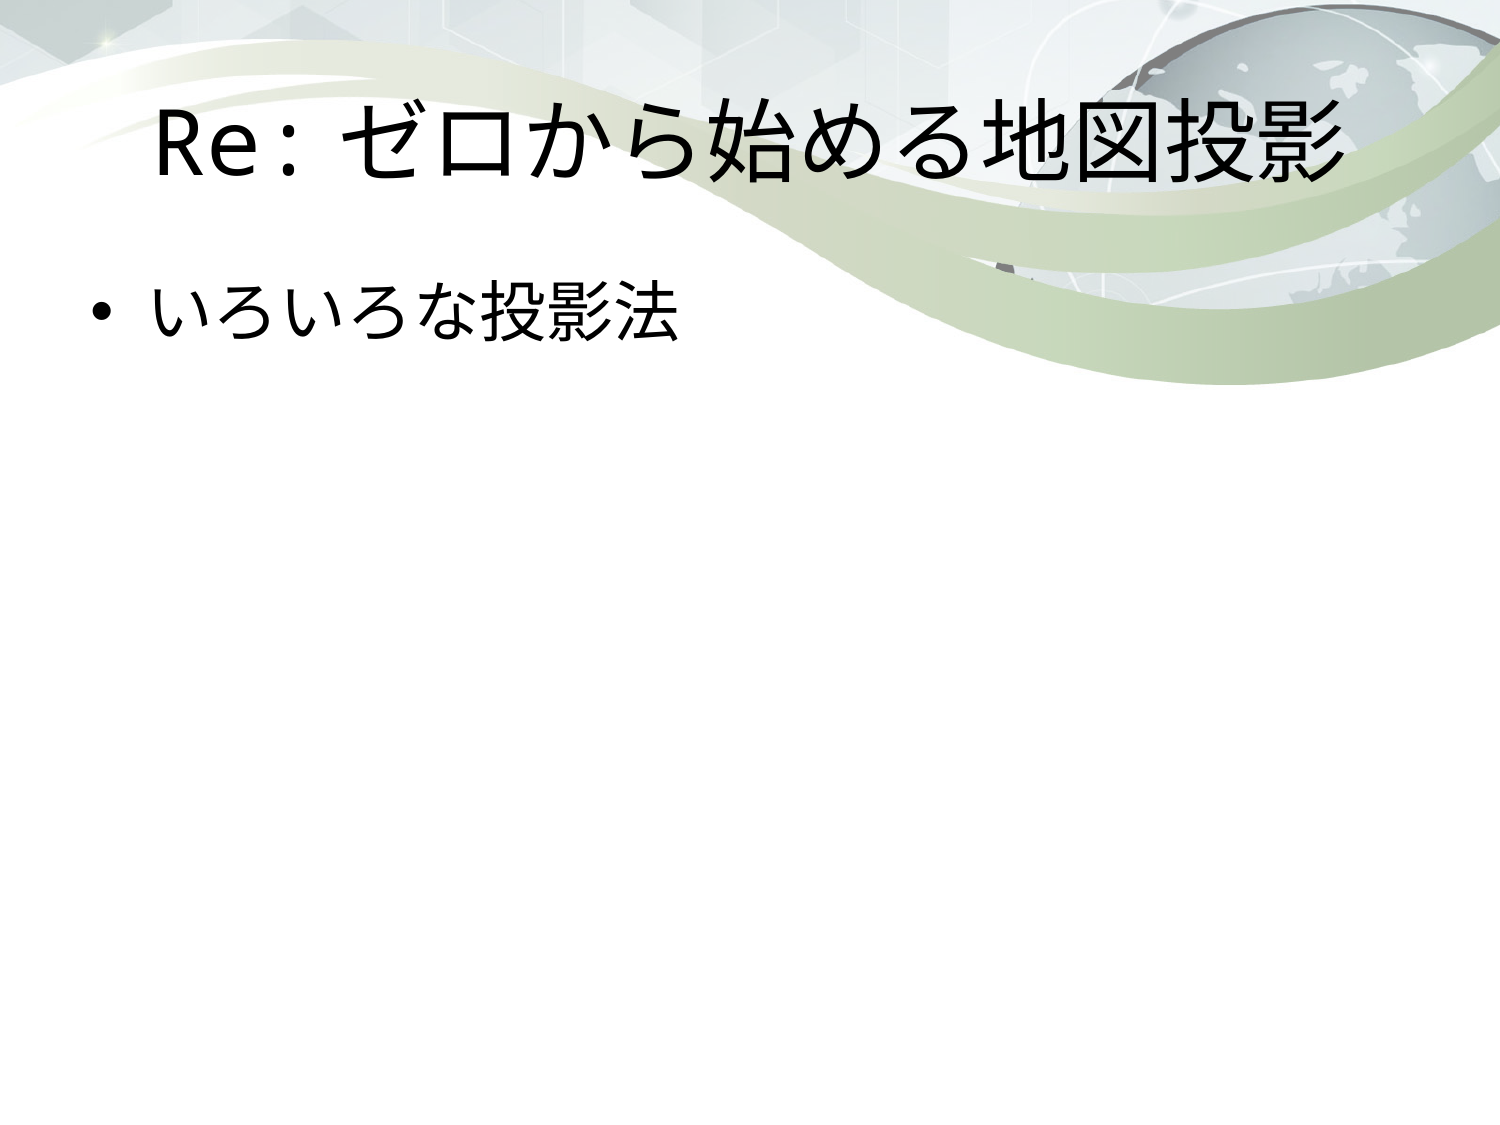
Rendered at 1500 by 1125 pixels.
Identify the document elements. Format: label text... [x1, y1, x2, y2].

title Re:ゼロから始める地図投影 [75, 45, 1425, 233]
list いろいろな投影法 [75, 262, 1425, 1005]
